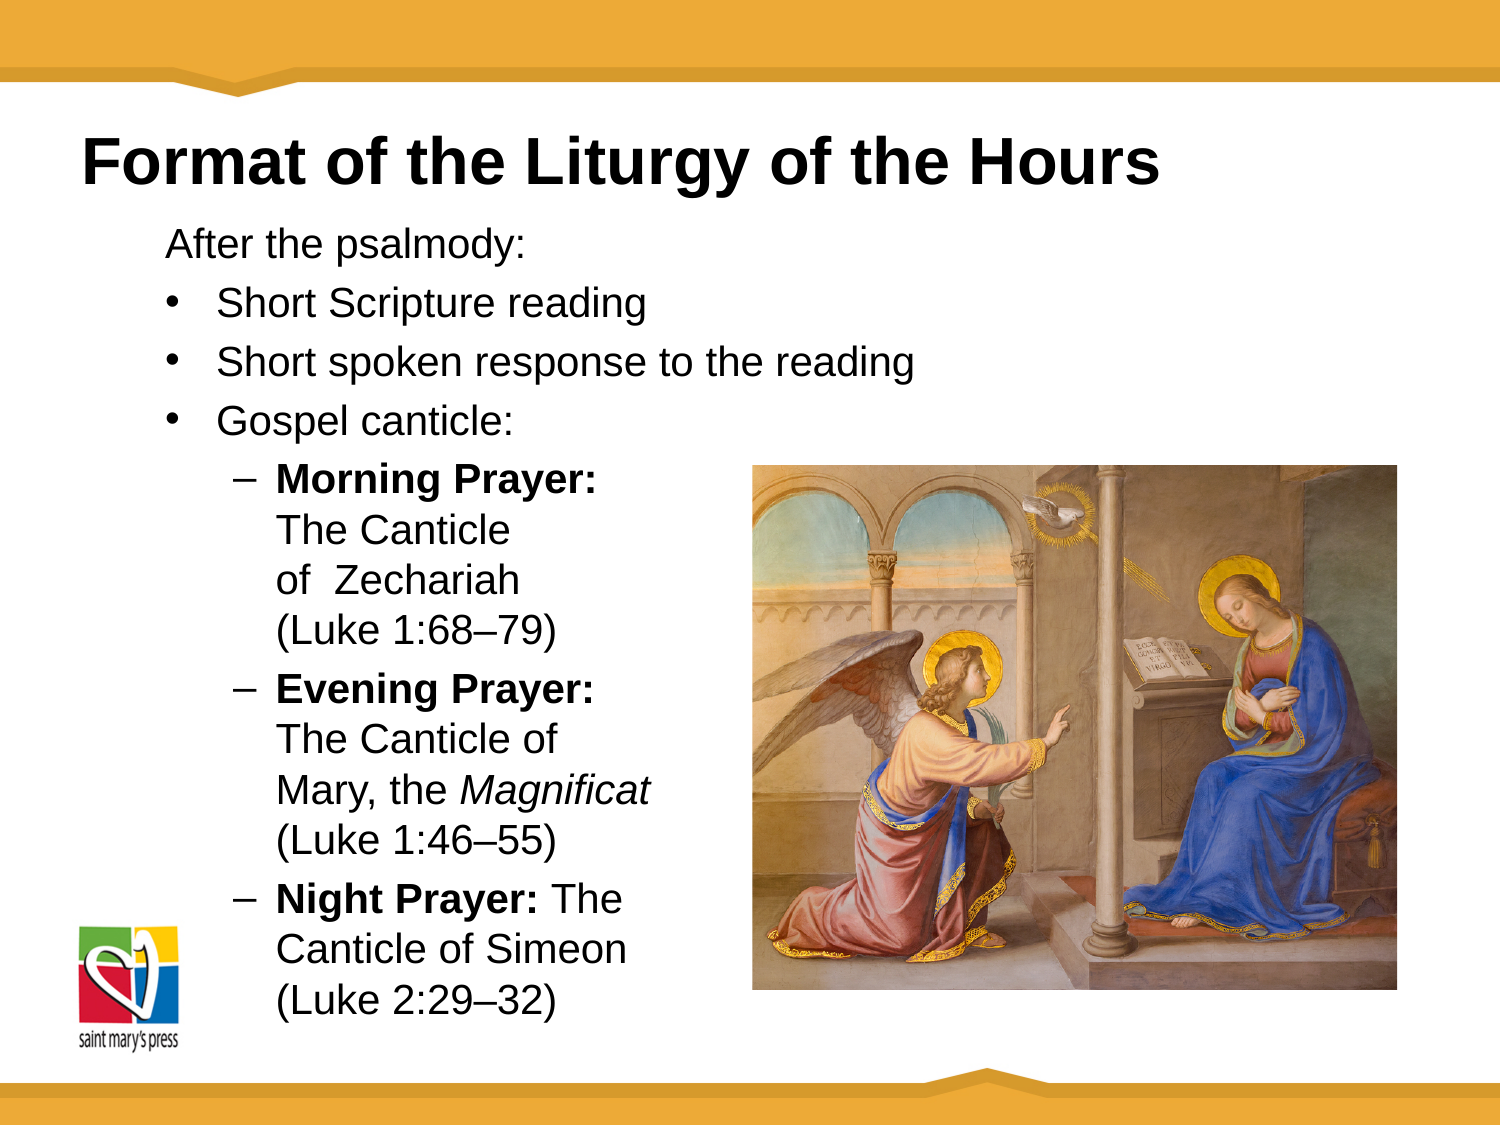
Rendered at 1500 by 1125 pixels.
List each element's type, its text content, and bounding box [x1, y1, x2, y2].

title Format of the Liturgy of the Hours [66, 87, 1416, 229]
list After the psalmody: Short Scripture reading Short spoken response to the reading Gospel canticle: Morning Prayer: The Canticle of Zechariah (Luke 1:68–79) Evening Prayer: The Canticle of Mary, the Magnificat (Luke 1:46–55) Night Prayer: The Canticle of Simeon (Luke 2:29–32) [150, 209, 1454, 1038]
picture [0, 0, 1500, 1125]
